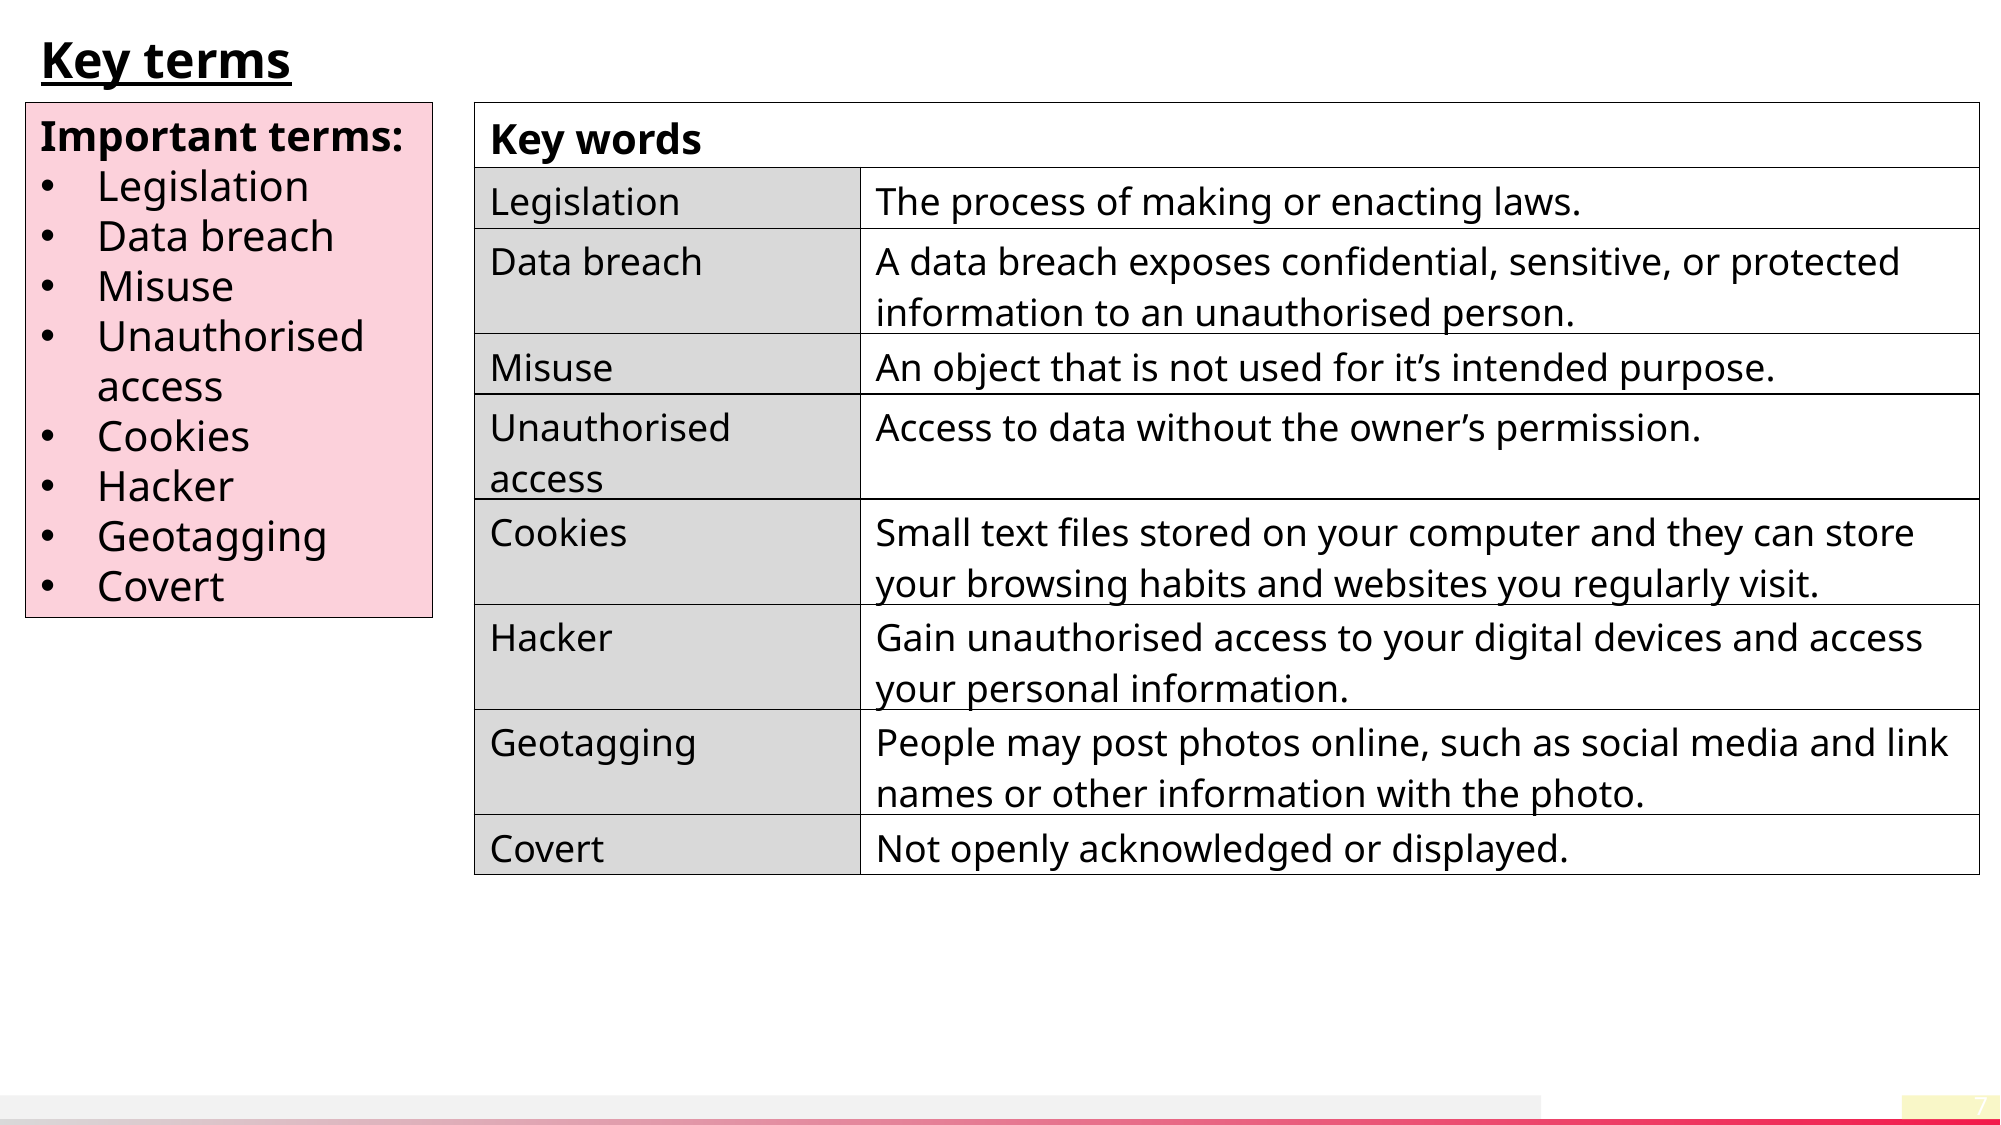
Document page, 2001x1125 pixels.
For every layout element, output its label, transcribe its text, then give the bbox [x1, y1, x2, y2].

slide_number 7 [1901, 1095, 2000, 1120]
table_cell Misuse [475, 334, 860, 393]
table_cell The process of making or enacting laws. [861, 168, 1979, 228]
text_box Key terms [25, 21, 861, 96]
table_cell Cookies [475, 500, 860, 604]
table_cell Hacker [475, 605, 860, 709]
table_cell A data breach exposes confidential, sensitive, or protected information to an unauthorised person. [861, 229, 1979, 333]
table_cell Geotagging [475, 710, 860, 814]
table_cell People may post photos online, such as social media and link names or other information with the photo. [861, 710, 1979, 814]
text_box Important terms: Legislation Data breach Misuse Unauthorised access Cookies Hacker Geotagging Covert [25, 102, 433, 618]
table_cell Not openly acknowledged or displayed. [861, 815, 1979, 874]
table_cell Covert [475, 815, 860, 874]
table_cell Small text files stored on your computer and they can store your browsing habits and websites you regularly visit. [861, 500, 1979, 604]
table_cell Unauthorised access [475, 395, 860, 498]
table_cell Data breach [475, 229, 860, 333]
table_header Key words [475, 103, 1979, 167]
table_cell Gain unauthorised access to your digital devices and access your personal information. [861, 605, 1979, 709]
table_cell Access to data without the owner’s permission. [861, 395, 1979, 498]
table_cell An object that is not used for it’s intended purpose. [861, 334, 1979, 393]
table_cell Legislation [475, 168, 860, 228]
